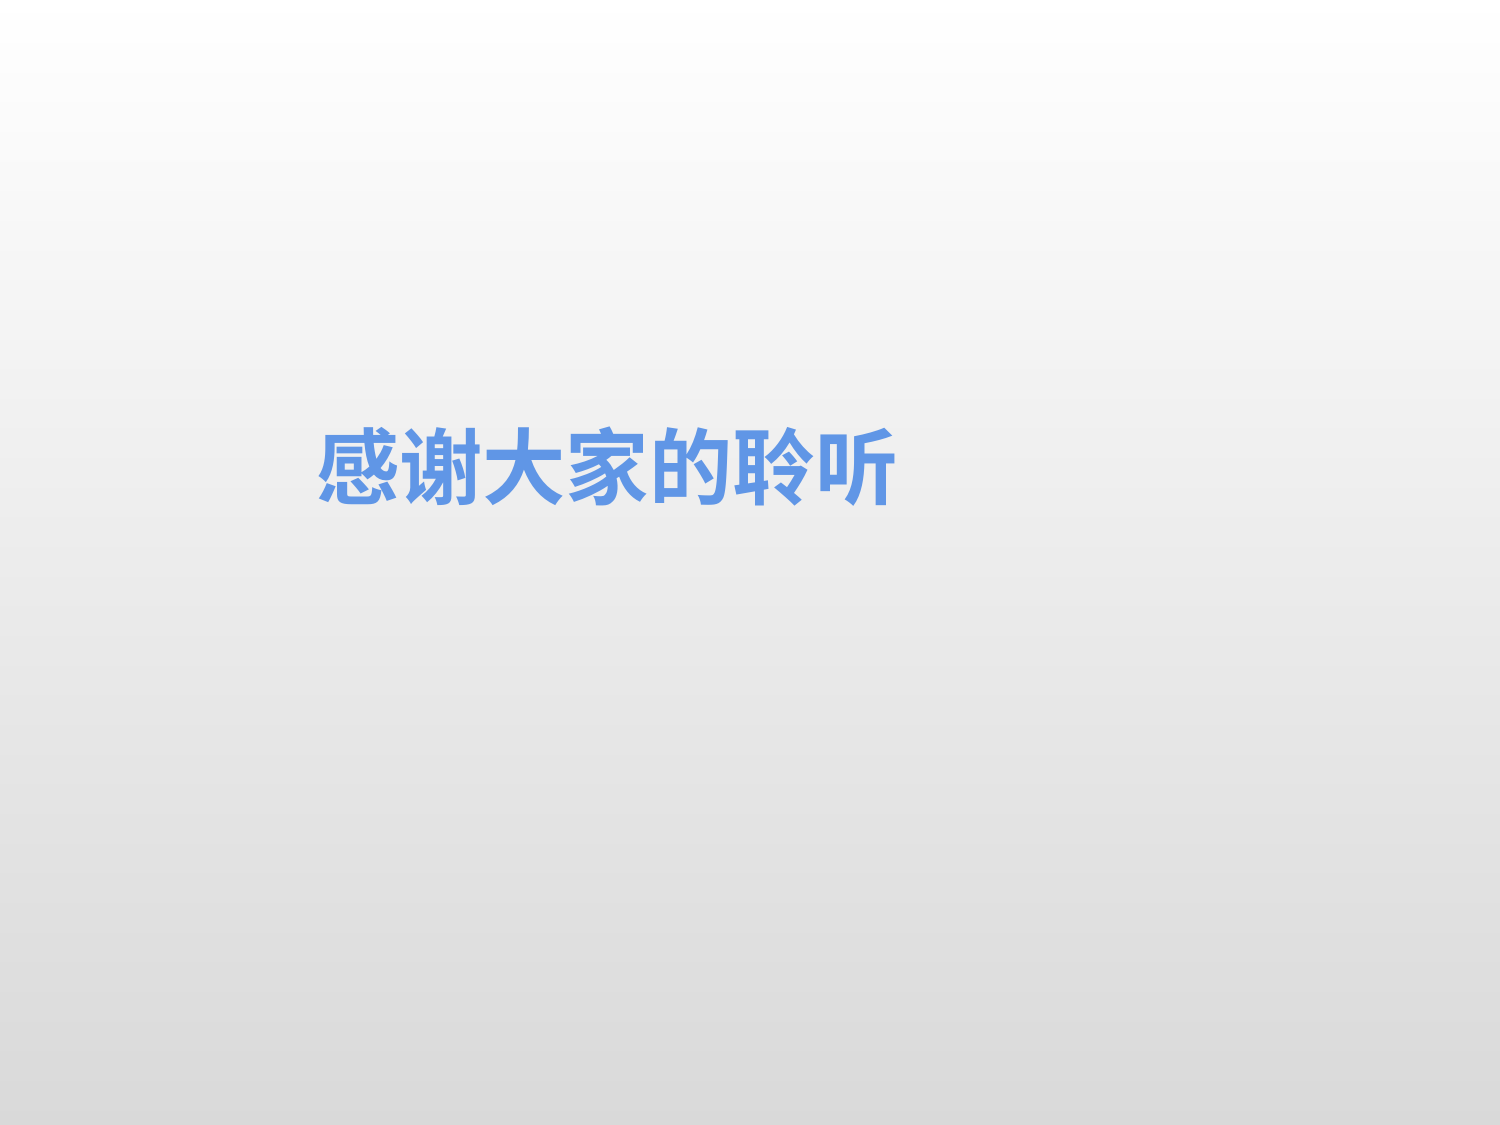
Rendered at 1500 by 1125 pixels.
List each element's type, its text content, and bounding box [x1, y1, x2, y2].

text_box 感谢大家的聆听 [148, 387, 1459, 523]
